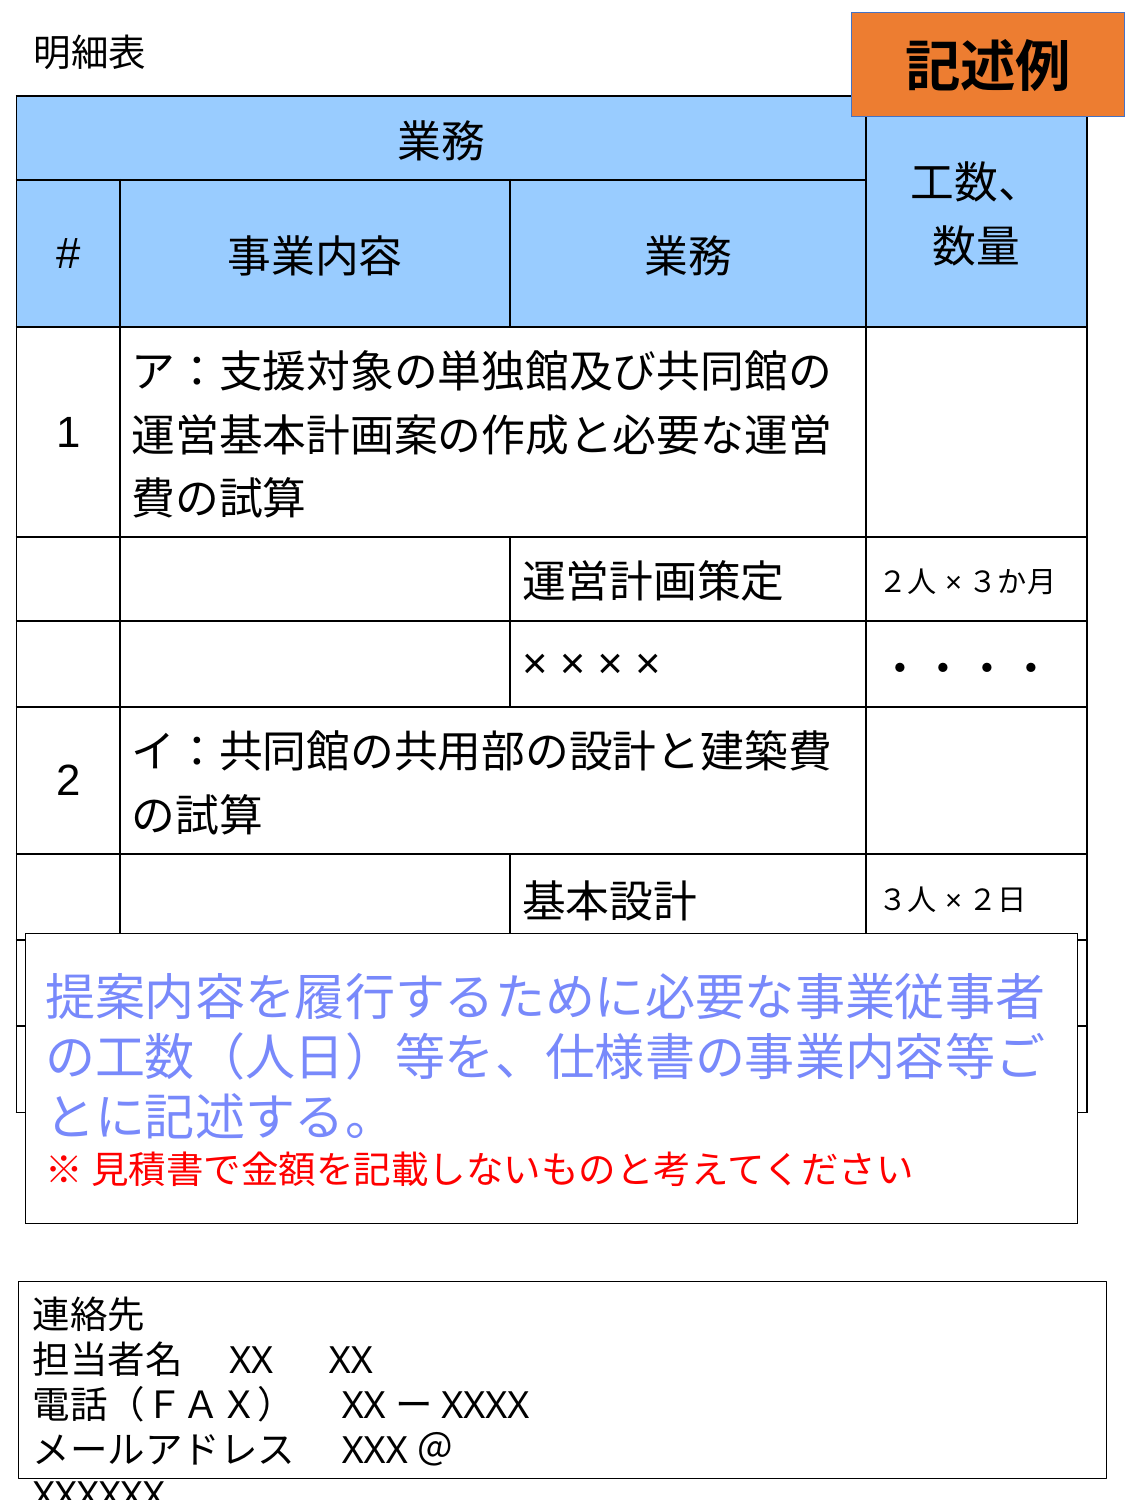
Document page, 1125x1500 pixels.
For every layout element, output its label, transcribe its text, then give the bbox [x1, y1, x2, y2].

table_cell [17, 622, 119, 706]
table_cell [17, 1027, 25, 1112]
text_box 明細表 [19, 21, 162, 81]
table_cell イ：共同館の共用部の設計と建築費の試算 [121, 708, 865, 853]
text_box 提案内容を履行するために必要な事業従事者の工数（人日）等を、仕様書の事業内容等ごとに記述する。 ※見積書で金額を記載しないものと考えてください [25, 933, 1078, 1224]
table_cell 基本設計 [511, 855, 865, 933]
table_cell [17, 538, 119, 620]
table_cell [121, 538, 509, 620]
text_box [18, 1281, 1107, 1479]
table_header 業務 [17, 97, 865, 179]
table_cell 業務 [511, 181, 865, 326]
table_cell [867, 708, 1086, 853]
table_cell 事業内容 [121, 181, 509, 326]
table_cell 運営計画策定 [511, 538, 865, 620]
table_cell ・・・・ [867, 622, 1086, 706]
text_box 記述例 [851, 12, 1125, 117]
table_cell [121, 622, 509, 706]
table_cell ・・・・ [1078, 941, 1086, 1025]
text_box 連絡先 担当者名 XX XX 電話（ＦＡＸ） XXーXXXX メールアドレス XXX＠XXXXXX [18, 1283, 581, 1500]
table_cell [17, 855, 119, 939]
table_cell 1 [17, 328, 119, 536]
table_header 工数、 数量 [867, 117, 1086, 326]
table_cell 2 [17, 708, 119, 853]
table_cell [17, 941, 25, 1025]
table_cell ア：支援対象の単独館及び共同館の運営基本計画案の作成と必要な運営費の試算 [121, 328, 865, 536]
table_cell × × × × [511, 622, 865, 706]
table_cell ２人×３か月 [867, 538, 1086, 620]
table_cell # [17, 181, 119, 326]
table_cell [867, 328, 1086, 536]
table_cell ・・・・ [1078, 1027, 1086, 1112]
table_cell ３人×２日 [867, 855, 1086, 939]
table_cell [121, 855, 509, 933]
